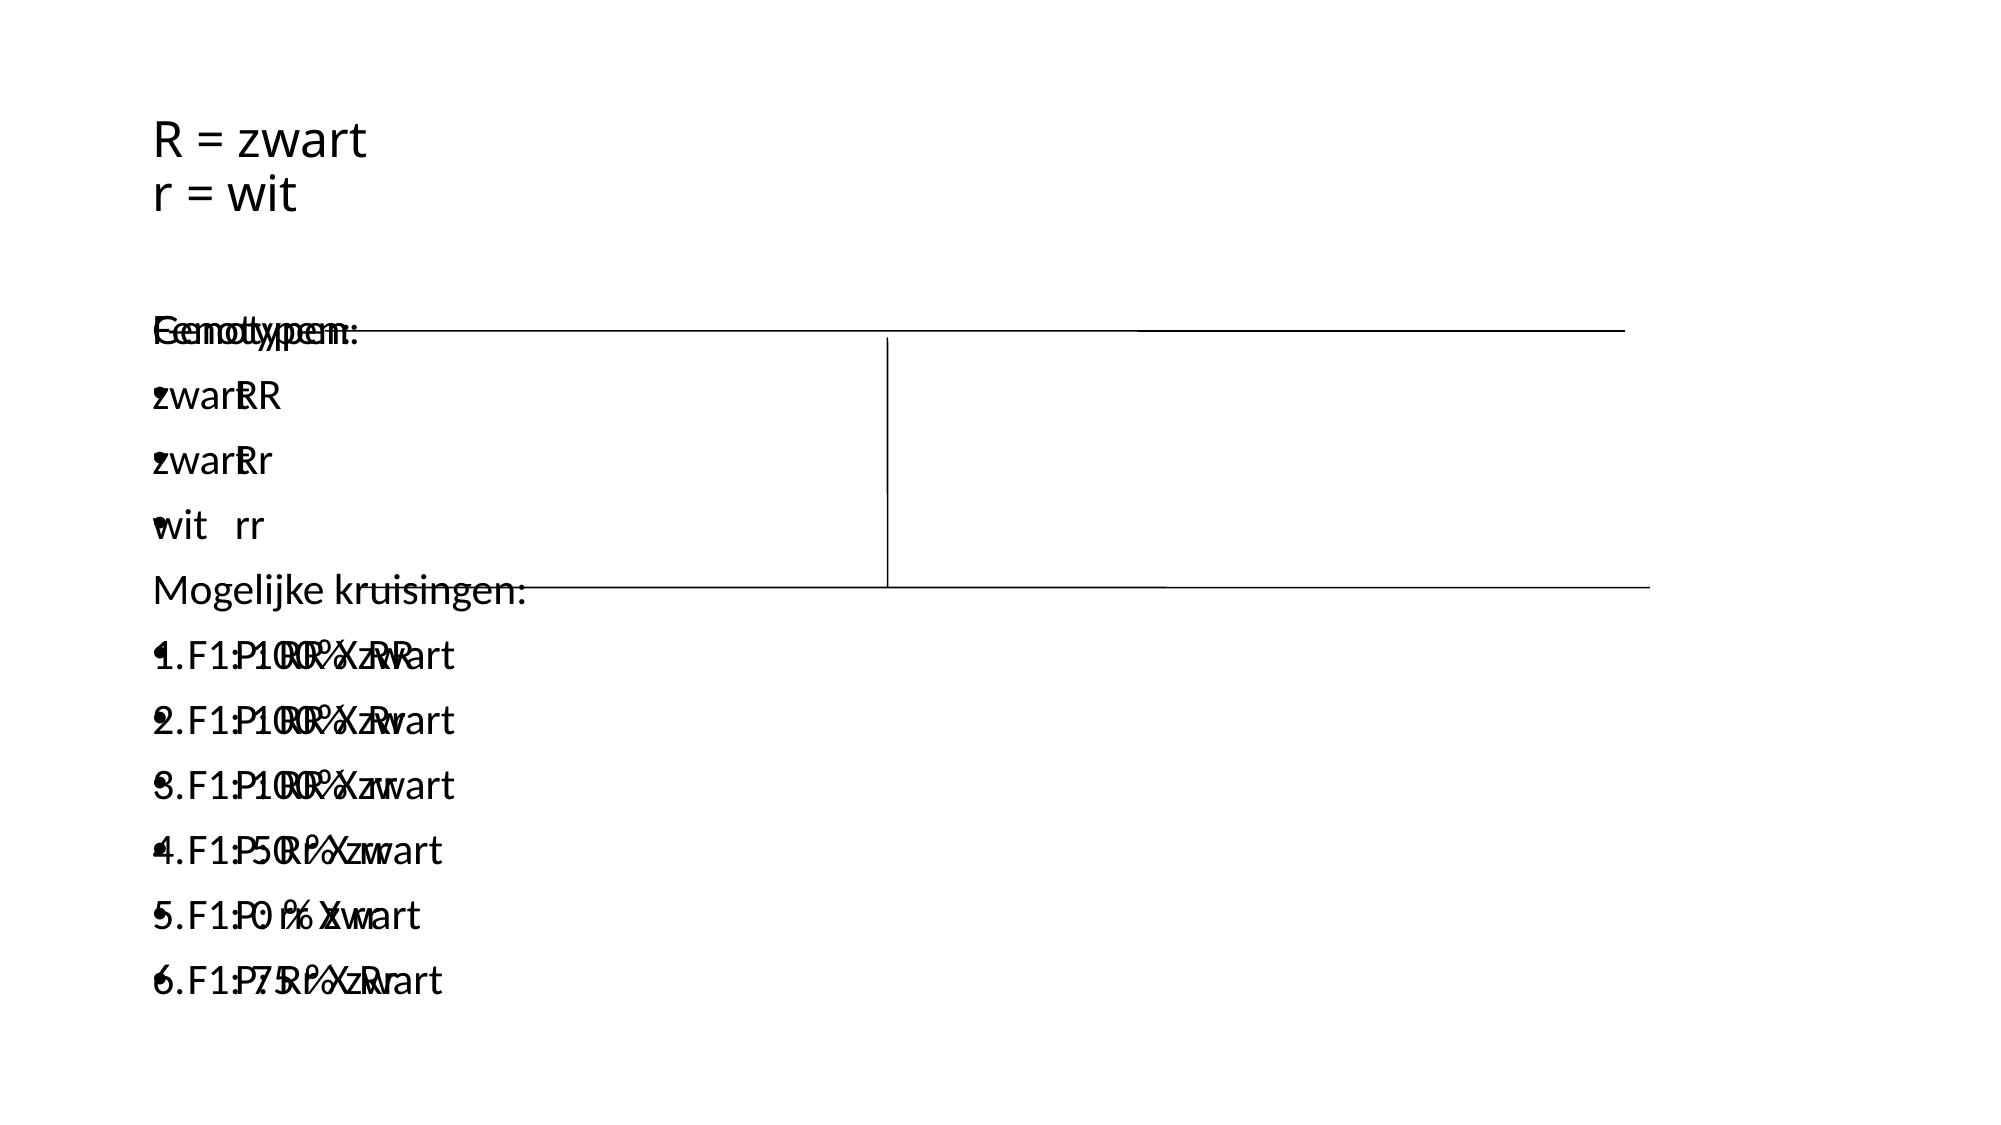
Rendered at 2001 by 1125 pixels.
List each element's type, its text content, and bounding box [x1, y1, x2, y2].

title R = zwart r = wit [137, 59, 1863, 278]
list Fenotypen: zwart zwart wit F1: 100% zwart F1: 100% zwart F1: 100% zwart F1: 50 % zwart F1: 0 % zwart F1: 75 % zwart [137, 299, 1863, 1014]
